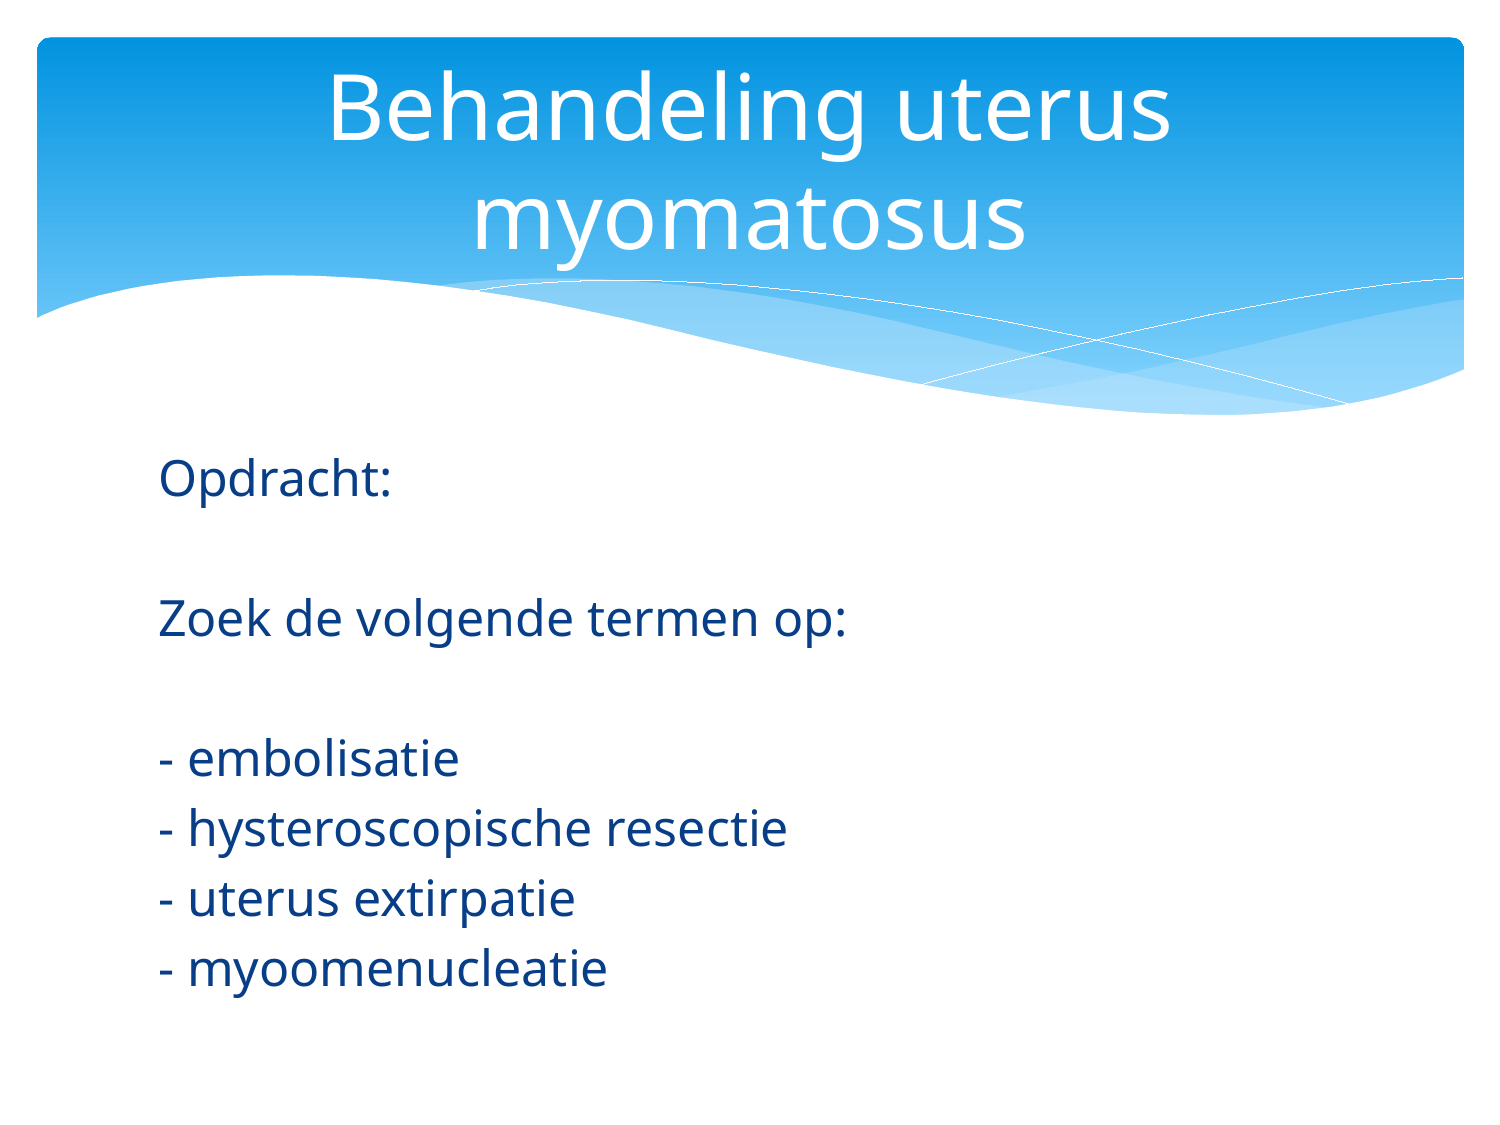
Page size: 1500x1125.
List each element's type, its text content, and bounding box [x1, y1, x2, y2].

title Behandeling uterus myomatosus [75, 55, 1425, 261]
list Opdracht: Zoek de volgende termen op: - embolisatie - hysteroscopische resectie - uterus extirpatie - myoomenucleatie [143, 438, 1359, 1005]
